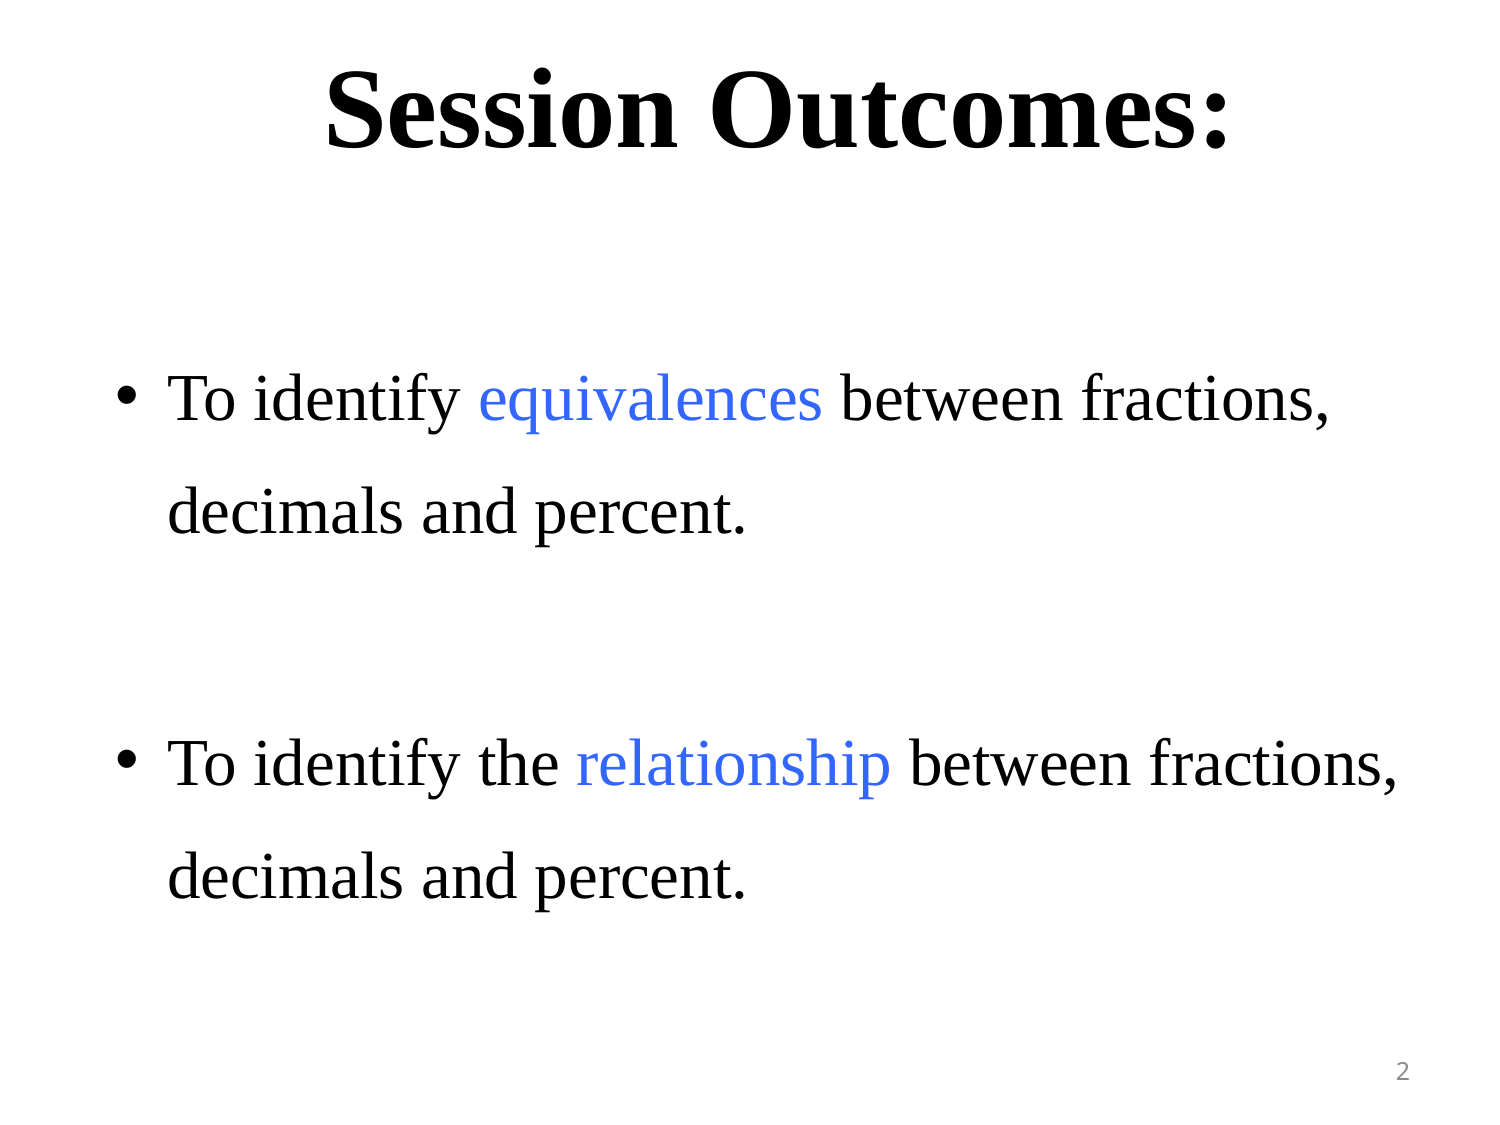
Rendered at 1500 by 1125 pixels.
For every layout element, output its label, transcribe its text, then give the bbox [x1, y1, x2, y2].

list To identify equivalences between fractions, decimals and percent. To identify the relationship between fractions, decimals and percent. [100, 220, 1424, 920]
slide_number 2 [1074, 1042, 1425, 1103]
title Session Outcomes: [112, 0, 1447, 291]
